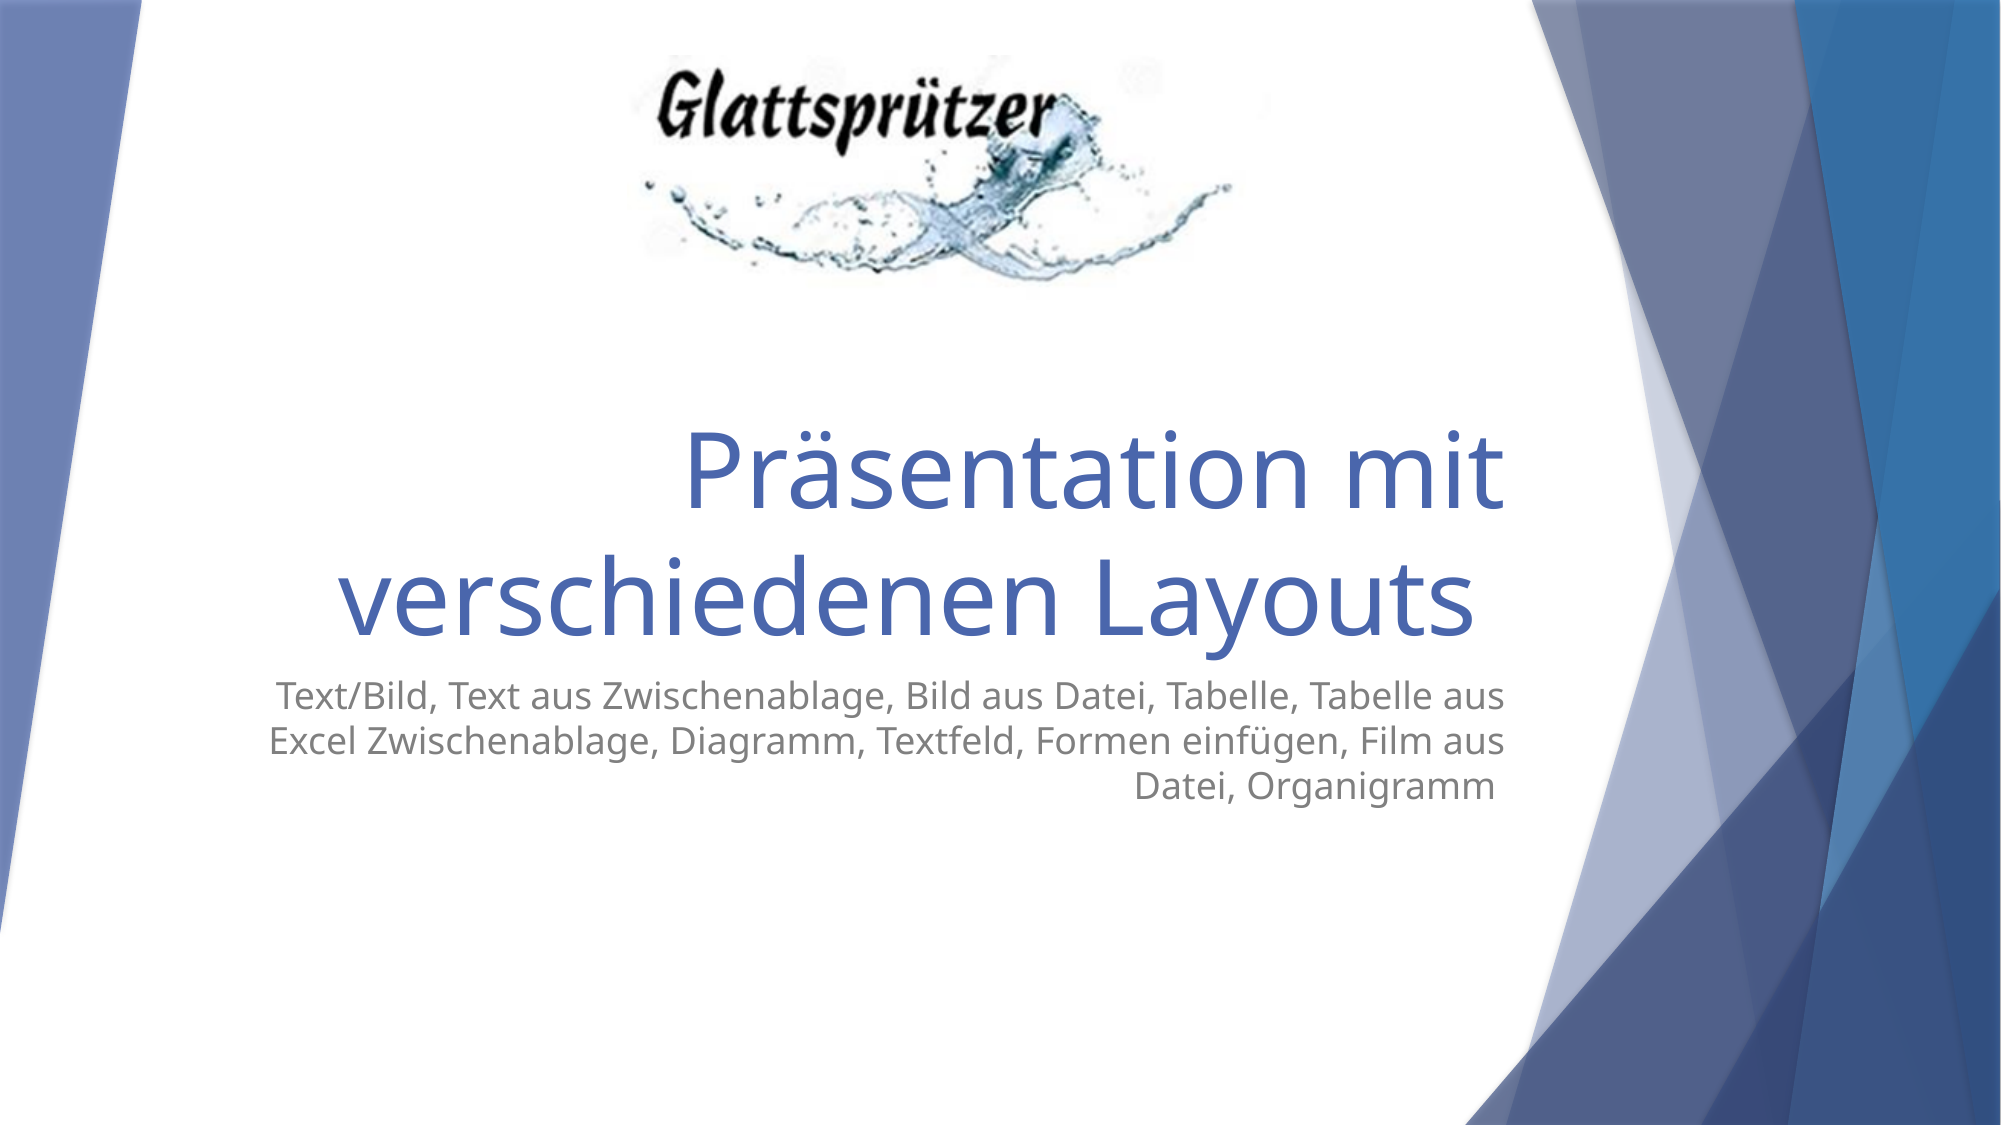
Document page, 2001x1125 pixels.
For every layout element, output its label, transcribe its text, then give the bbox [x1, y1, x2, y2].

picture [627, 55, 1271, 324]
title Präsentation mit verschiedenen Layouts [247, 394, 1522, 664]
subtitle Text/Bild, Text aus Zwischenablage, Bild aus Datei, Tabelle, Tabelle aus Excel Zwischenablage, Diagramm, Textfeld, Formen einfügen, Film aus Datei, Organigramm [247, 664, 1522, 845]
